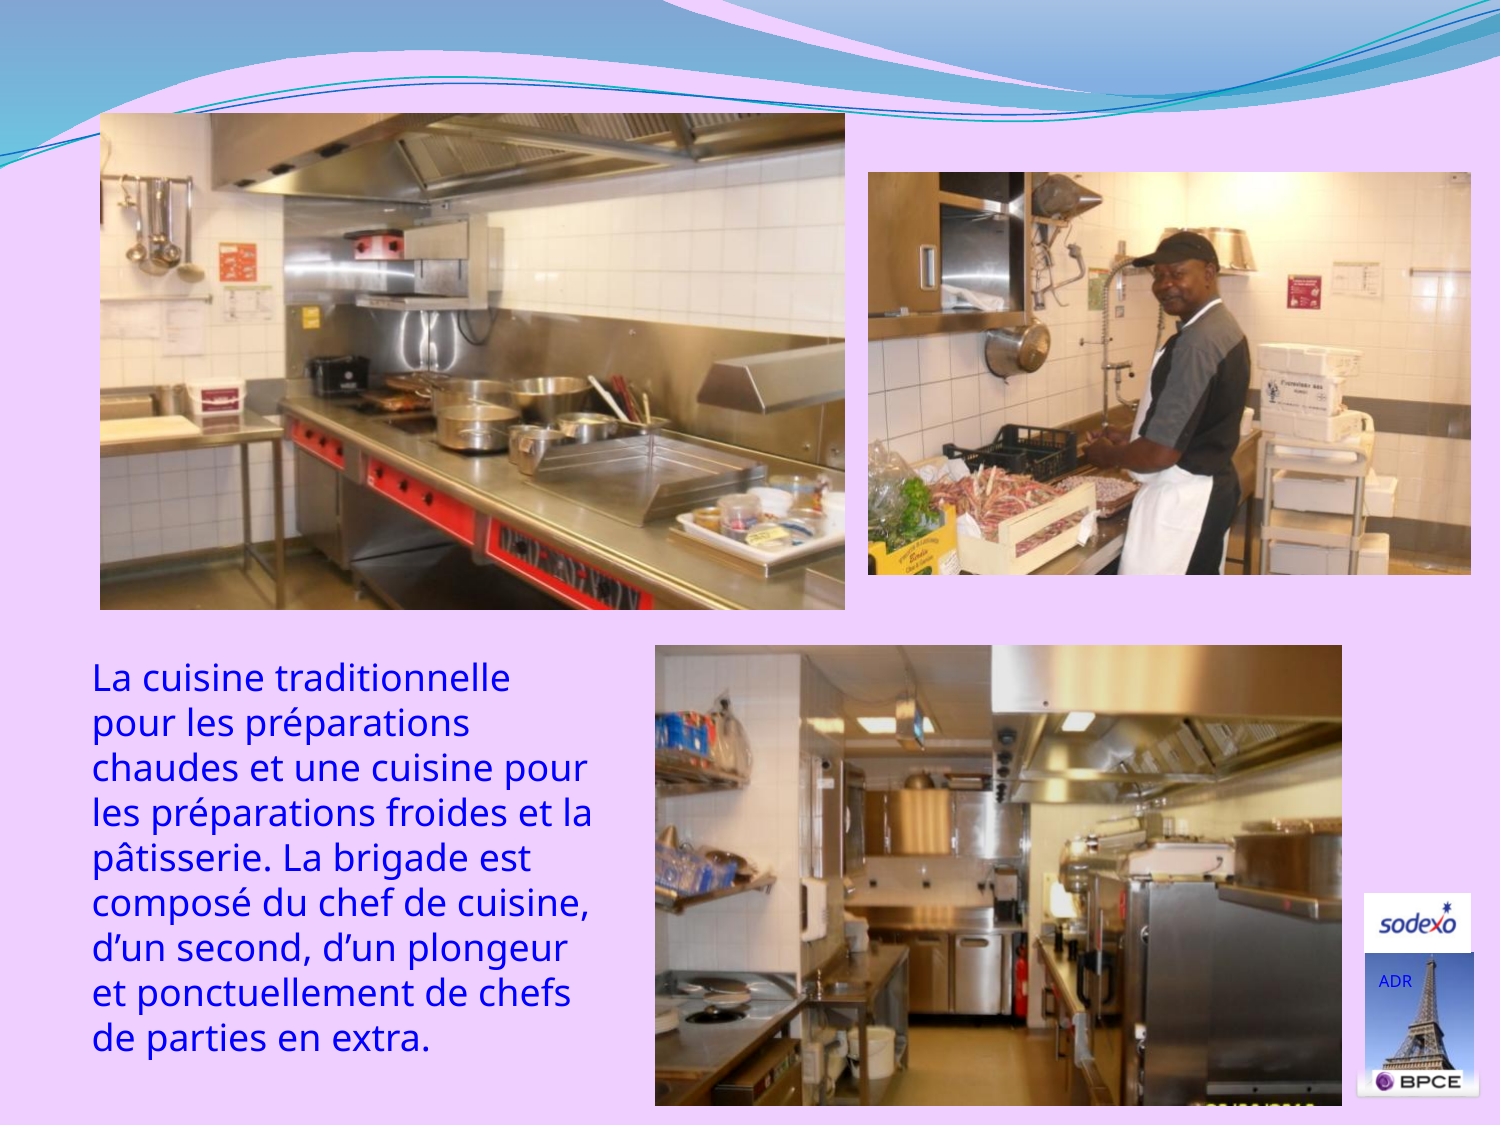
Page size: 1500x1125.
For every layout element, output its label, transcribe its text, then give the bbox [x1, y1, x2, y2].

text_box [0, 0, 1500, 75]
picture [655, 645, 1342, 1107]
picture [100, 113, 845, 610]
picture [867, 172, 1471, 575]
text_box La cuisine traditionnelle pour les préparations chaudes et une cuisine pour les préparations froides et la pâtisserie. La brigade est composé du chef de cuisine, d’un second, d’un plongeur et ponctuellement de chefs de parties en extra. [76, 646, 621, 1067]
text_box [1354, 892, 1483, 1102]
